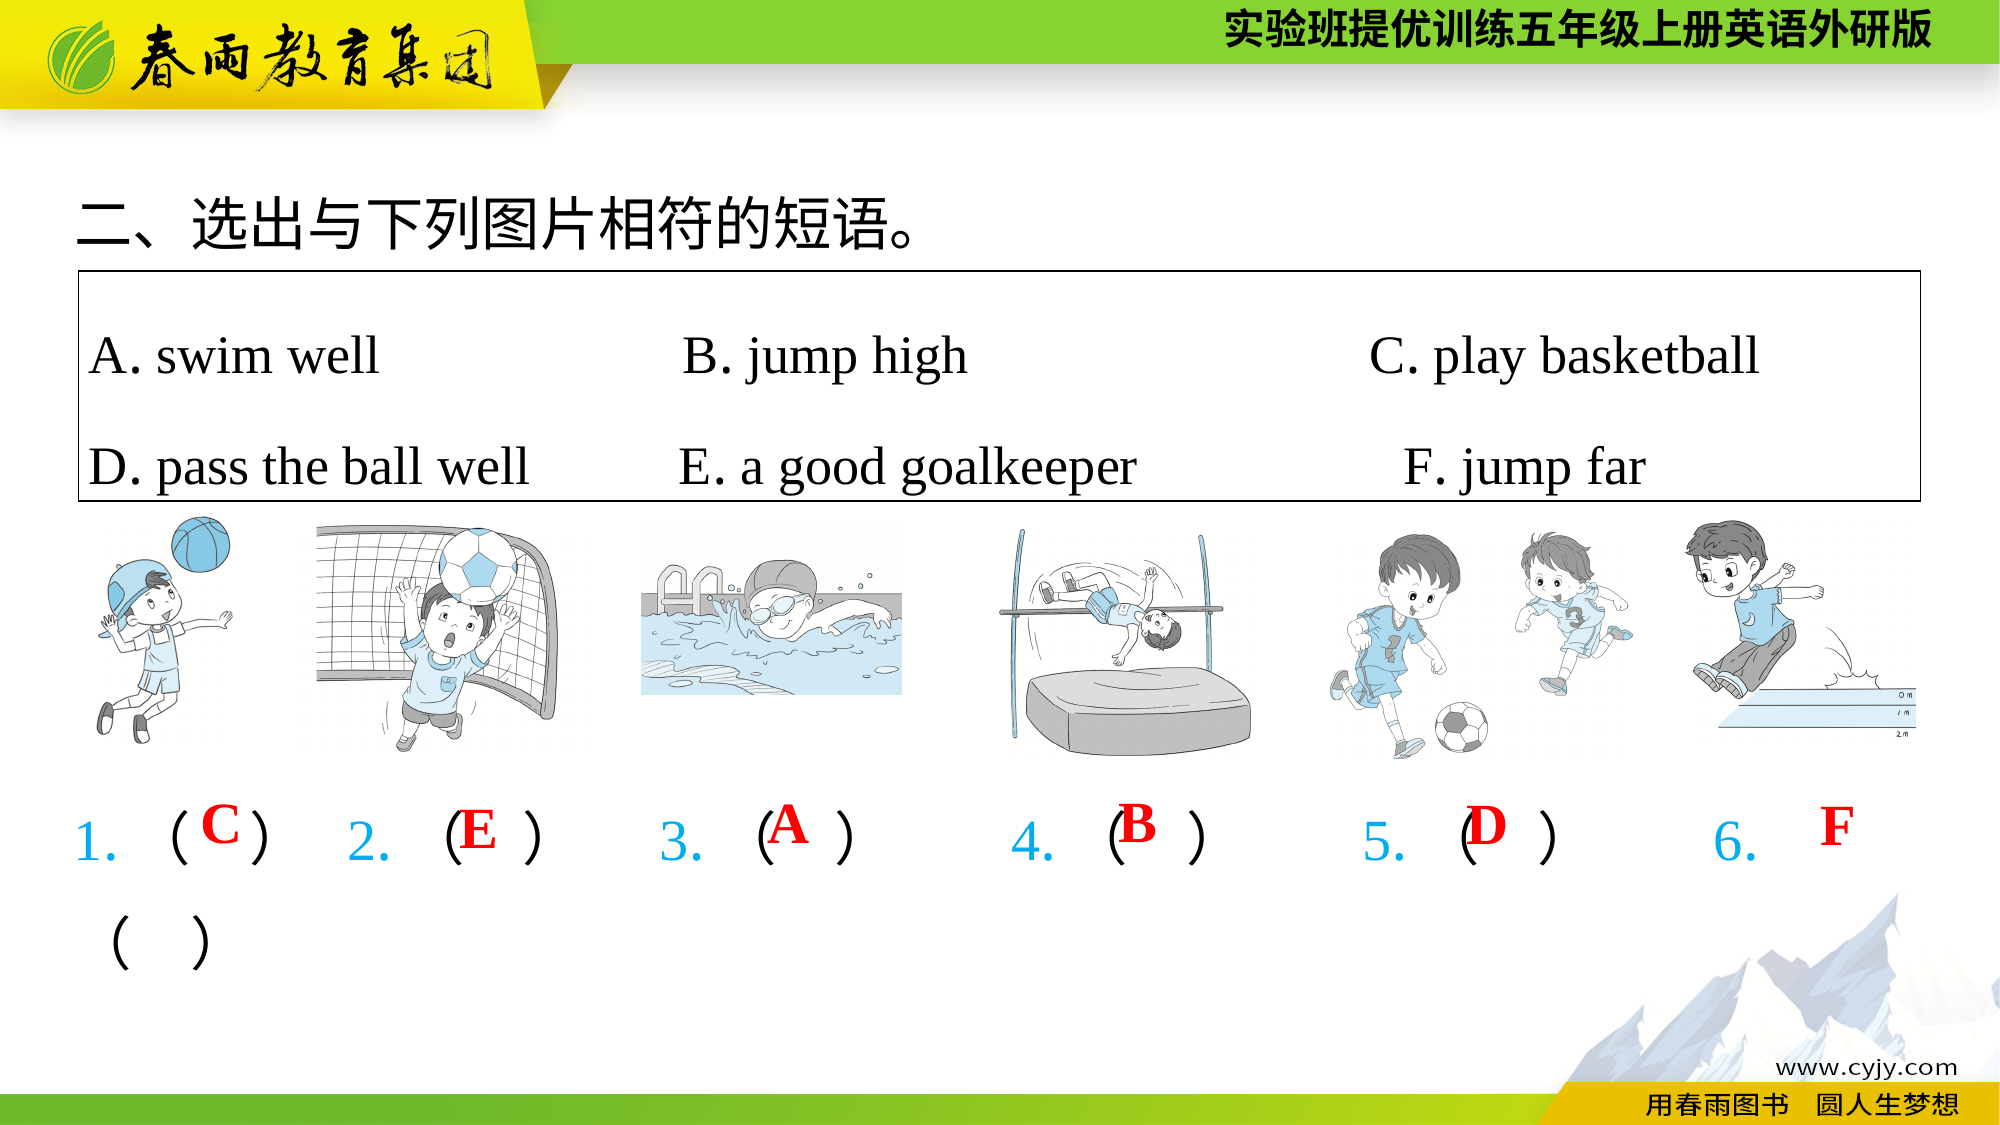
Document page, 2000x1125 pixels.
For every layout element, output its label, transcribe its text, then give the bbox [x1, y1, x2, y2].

text_box C [185, 777, 258, 863]
list 二、选出与下列图片相符的短语。 [59, 144, 1944, 252]
text_box B [1103, 776, 1173, 862]
picture [0, 0, 2000, 1125]
text_box E [444, 782, 514, 868]
table_header A. swim well B. jump high C. play basketball D. pass the ball well E. a good goalkeeper F. jump far [79, 272, 1920, 500]
text_box D [1451, 778, 1524, 864]
text_box F [1805, 779, 1871, 865]
text_box 1.（ ） 2.（ ） 3.（ ） 4.（ ） 5.（ ） 6.（ ） [59, 760, 1944, 985]
text_box A [752, 777, 825, 863]
